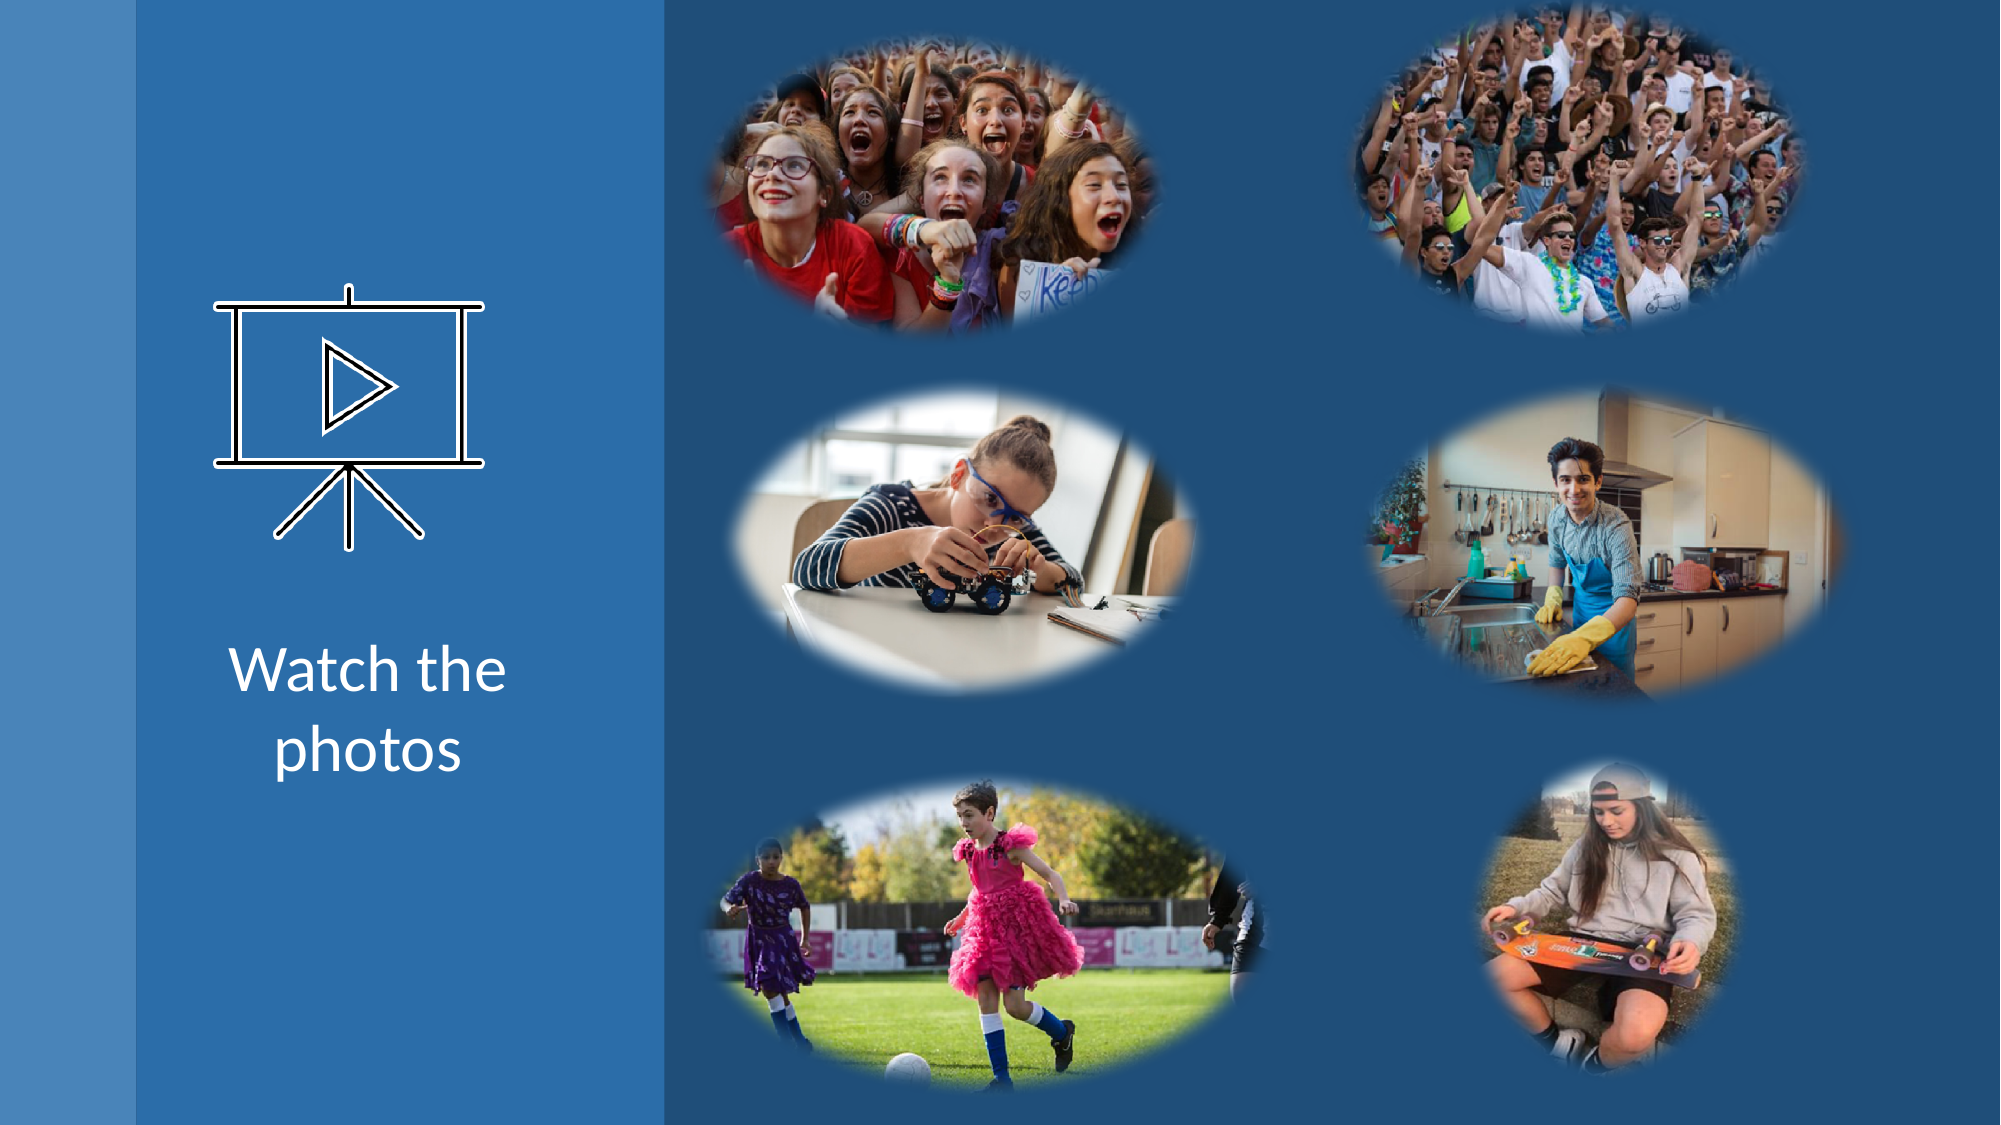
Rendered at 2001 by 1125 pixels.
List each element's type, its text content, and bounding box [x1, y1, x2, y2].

picture [715, 375, 1213, 707]
picture [1335, 0, 1819, 342]
text_box Watch the photos [136, 617, 600, 793]
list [174, 241, 523, 590]
picture [1461, 748, 1755, 1085]
text_box [136, 0, 666, 1125]
title [162, 263, 626, 1003]
text_box [0, 0, 136, 1125]
picture [690, 767, 1281, 1100]
picture [690, 26, 1174, 349]
picture [1352, 375, 1864, 716]
